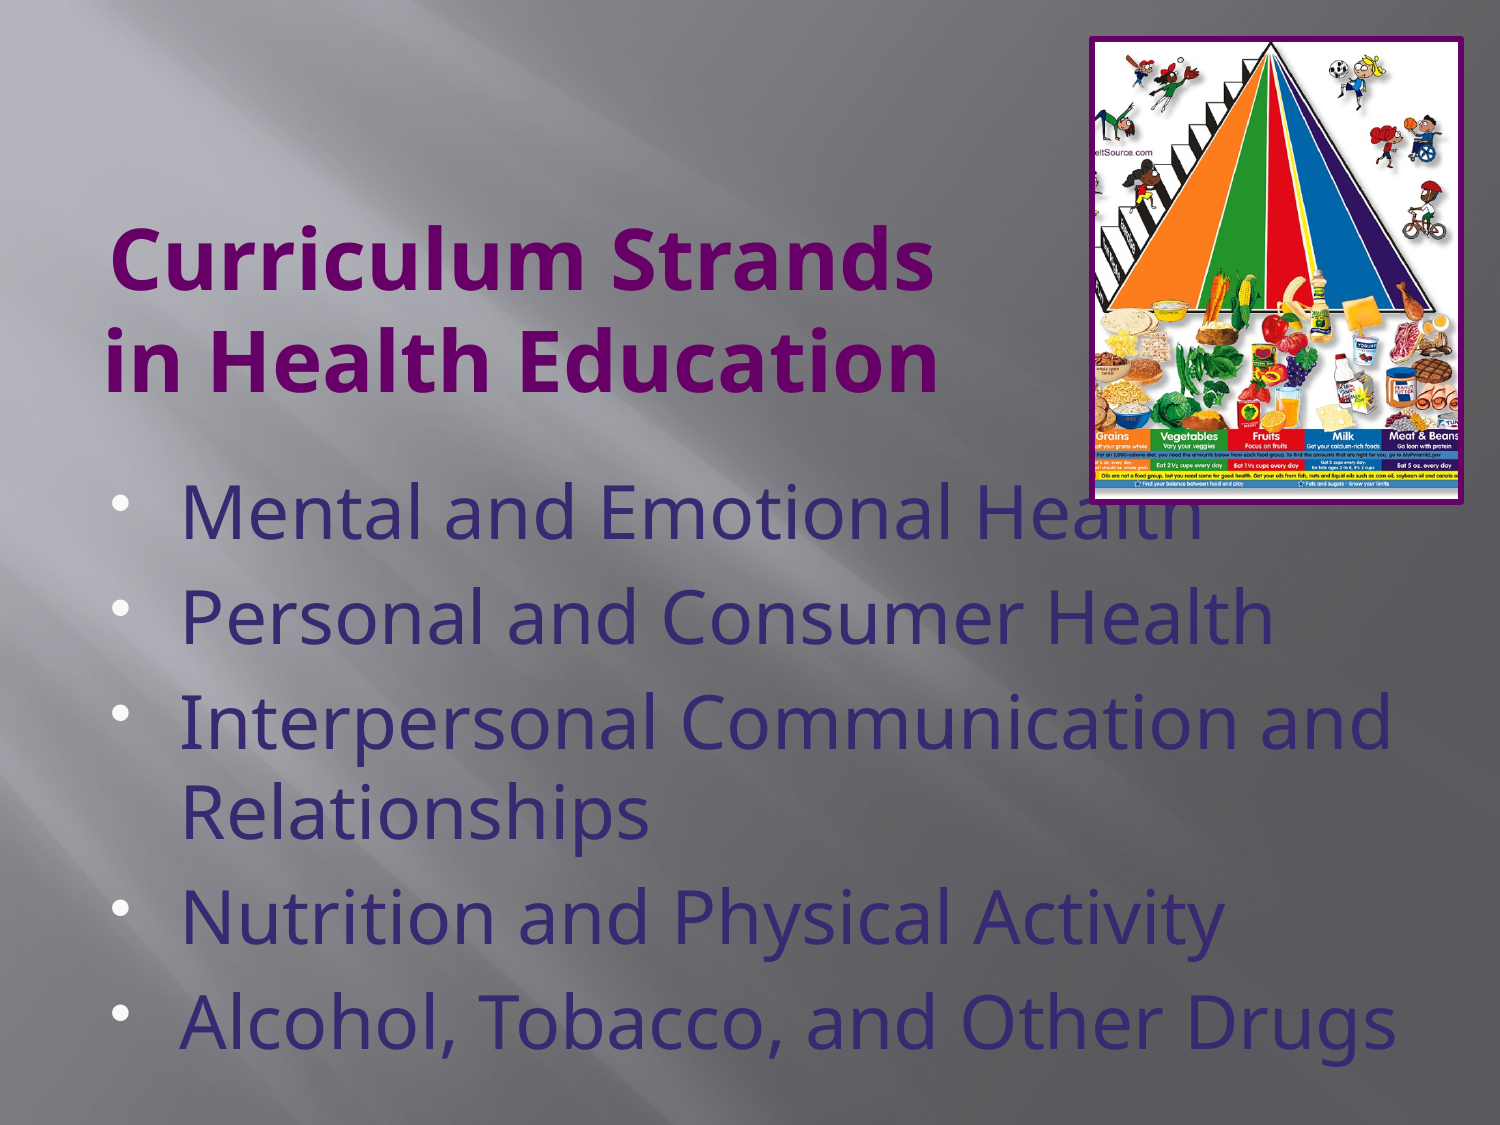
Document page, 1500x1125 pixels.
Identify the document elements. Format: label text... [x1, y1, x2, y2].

list Mental and Emotional Health Personal and Consumer Health Interpersonal Communication and Relationships Nutrition and Physical Activity Alcohol, Tobacco, and Other Drugs [75, 456, 1425, 1005]
picture [1094, 41, 1459, 499]
title Curriculum Strands in Health Education [75, 157, 971, 456]
